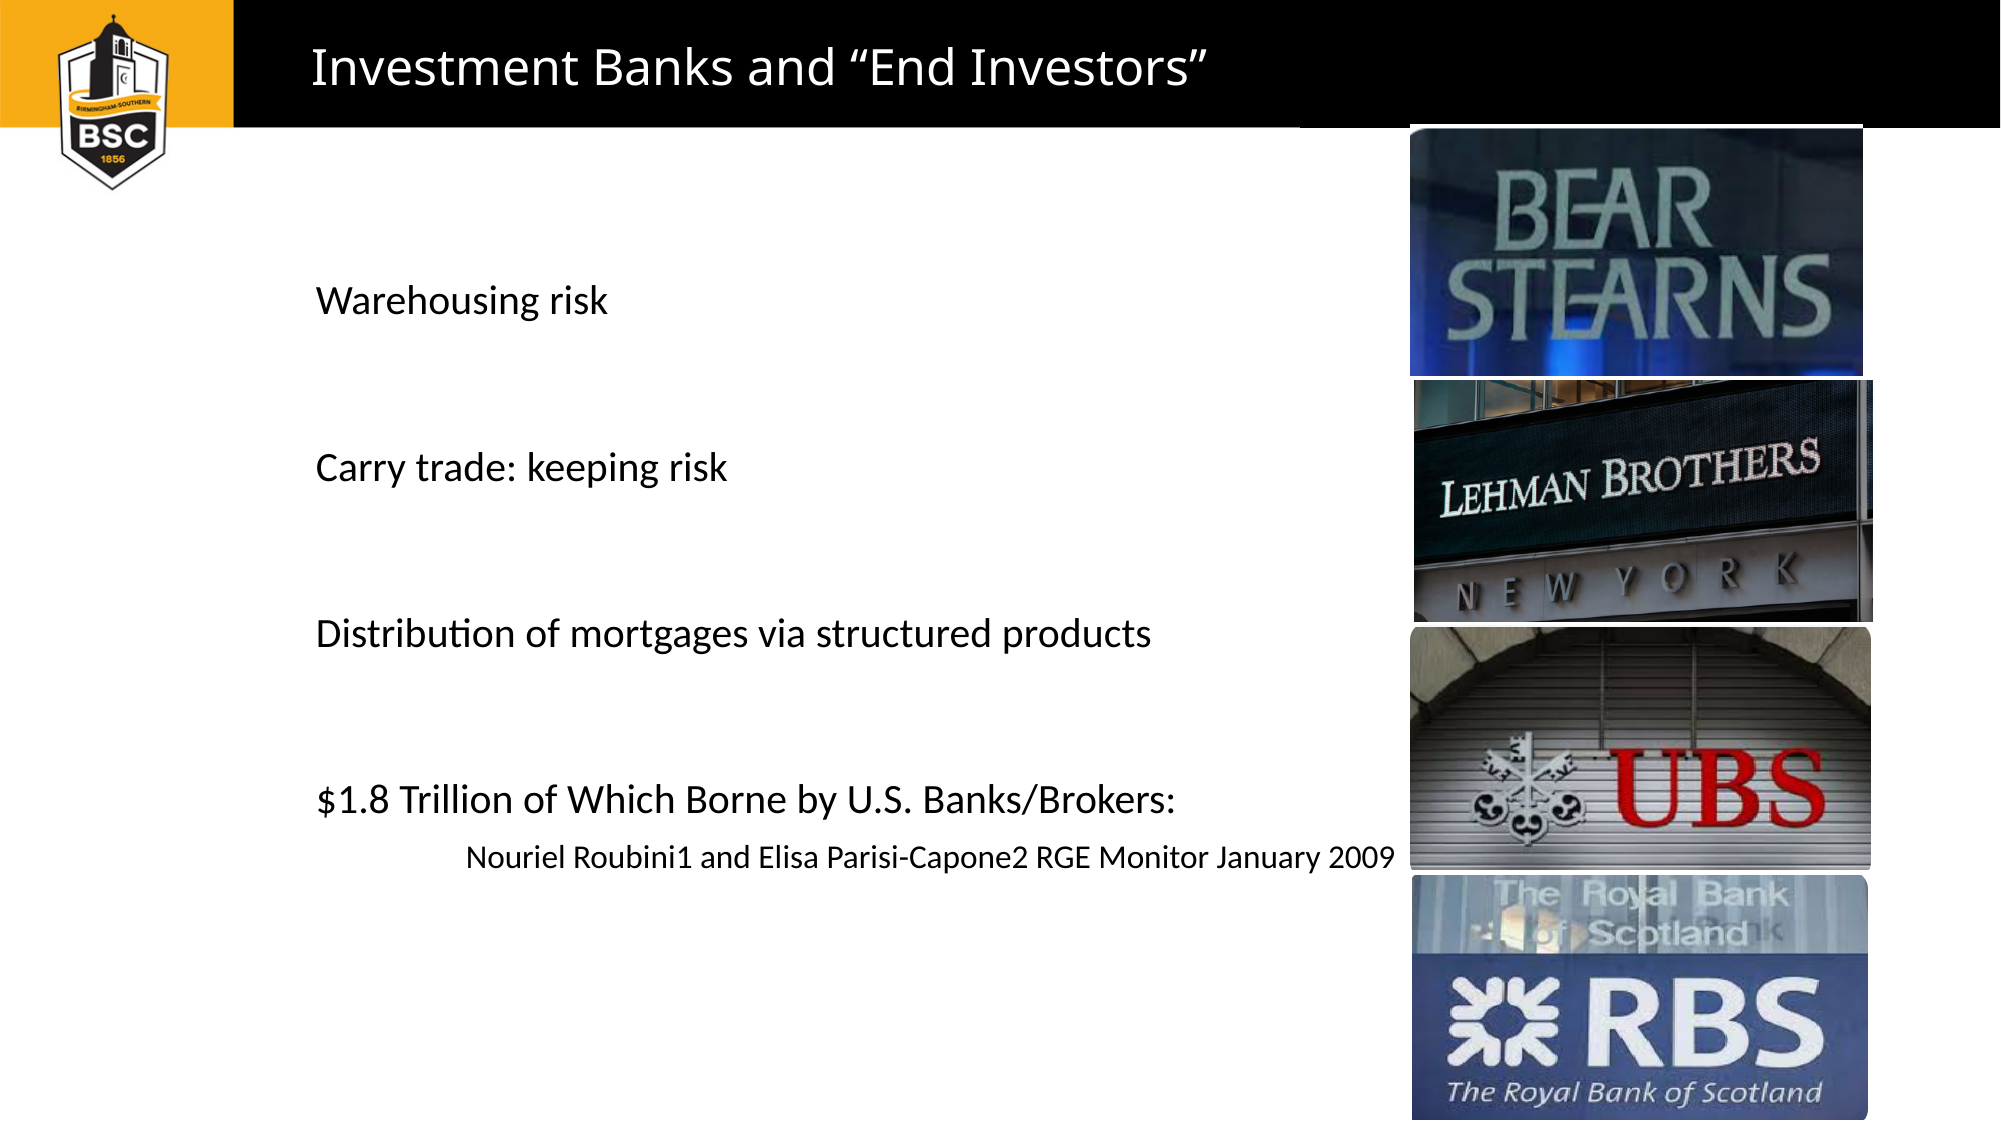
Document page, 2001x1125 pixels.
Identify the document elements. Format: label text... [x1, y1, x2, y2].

text_box [255, 28, 1830, 109]
picture [1410, 124, 1863, 376]
text_box Investment Banks and “End Investors” [296, 28, 1379, 103]
picture [0, 0, 1300, 733]
text_box Warehousing risk Carry trade: keeping risk Distribution of mortgages via structured products $1.8 Trillion of Which Borne by U.S. Banks/Brokers: Nouriel Roubini1 and Elisa Parisi-Capone2 RGE Monitor January 2009 [150, 160, 1876, 1060]
picture [1412, 875, 1871, 1120]
picture [1414, 380, 1873, 622]
picture [1410, 625, 1876, 870]
